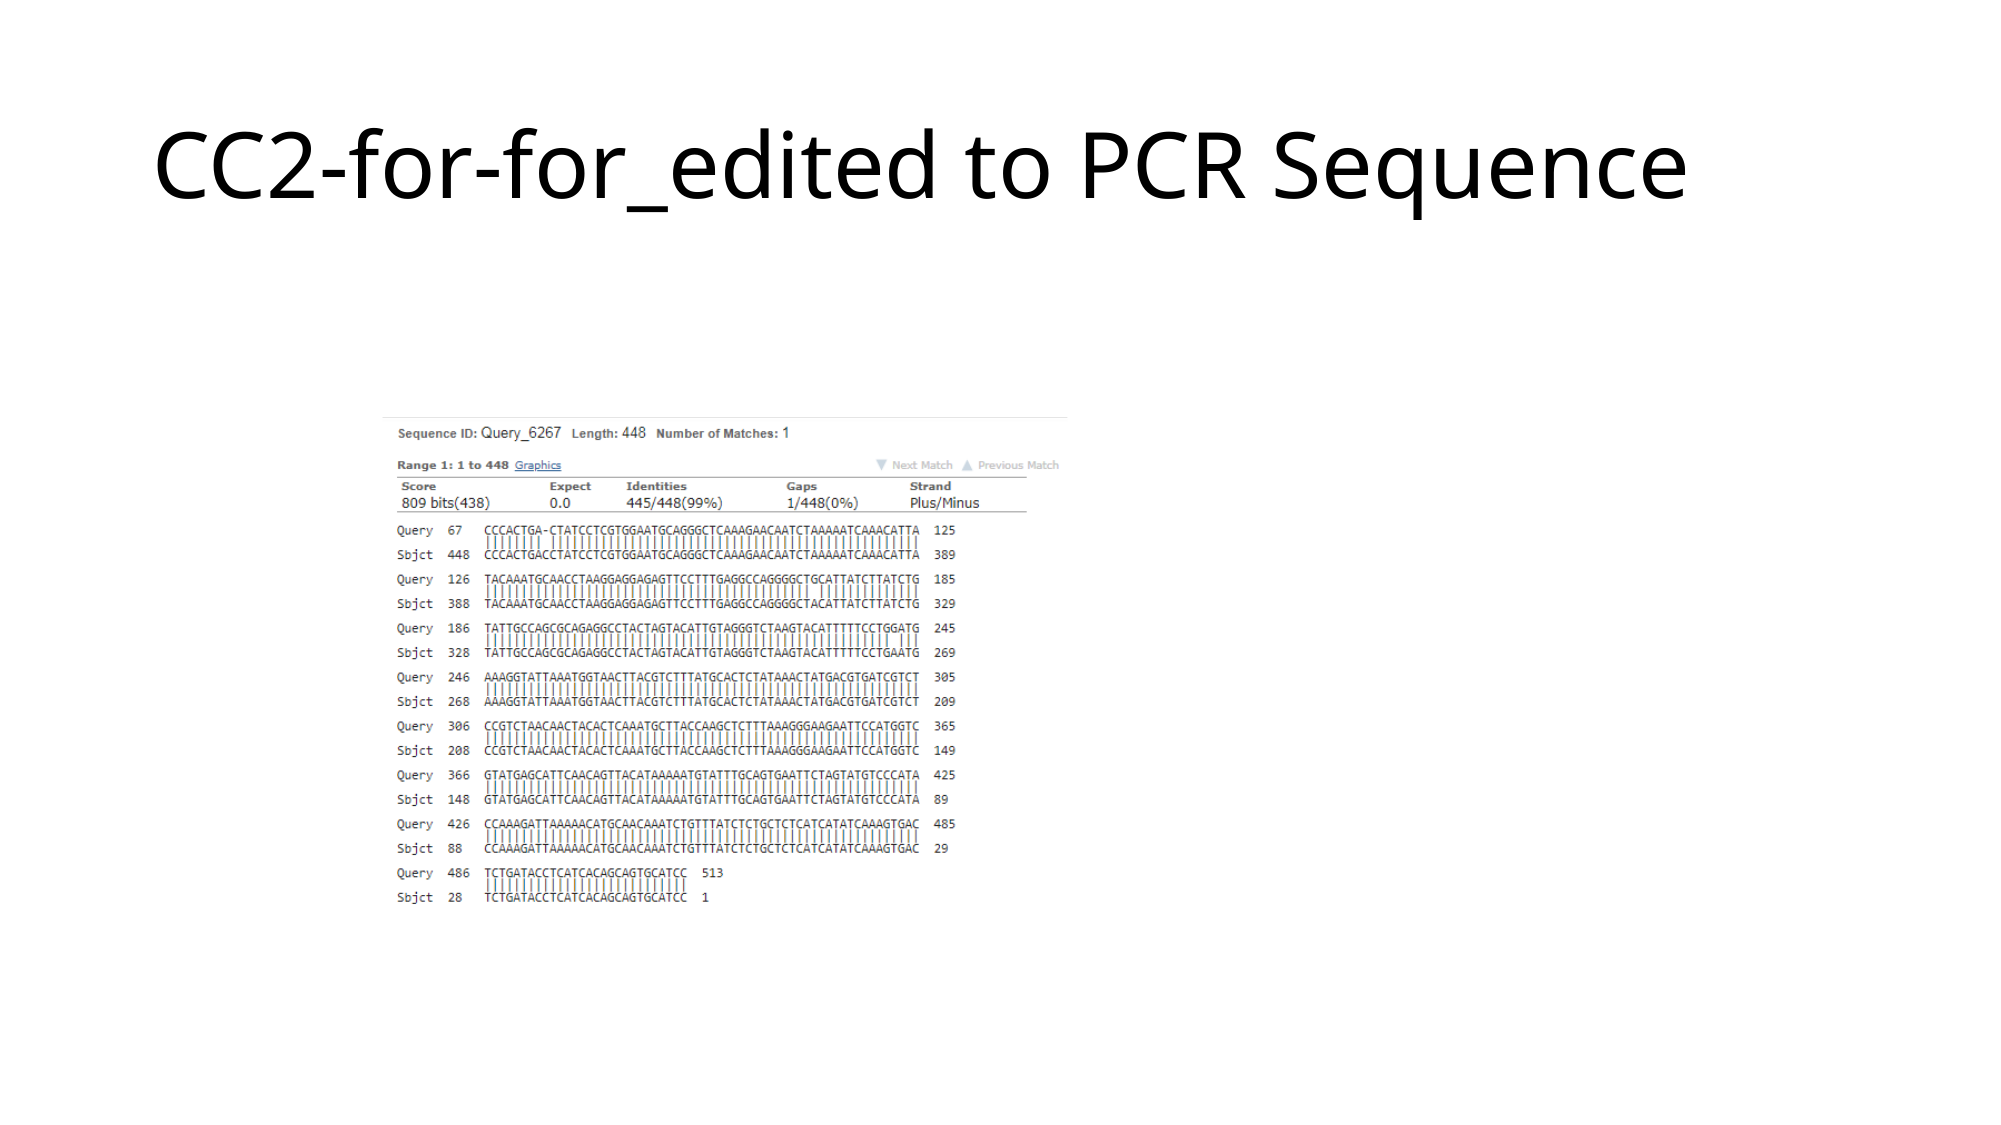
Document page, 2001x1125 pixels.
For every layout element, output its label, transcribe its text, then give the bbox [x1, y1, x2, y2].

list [379, 417, 1068, 919]
title CC2-for-for_edited to PCR Sequence [137, 59, 1863, 278]
